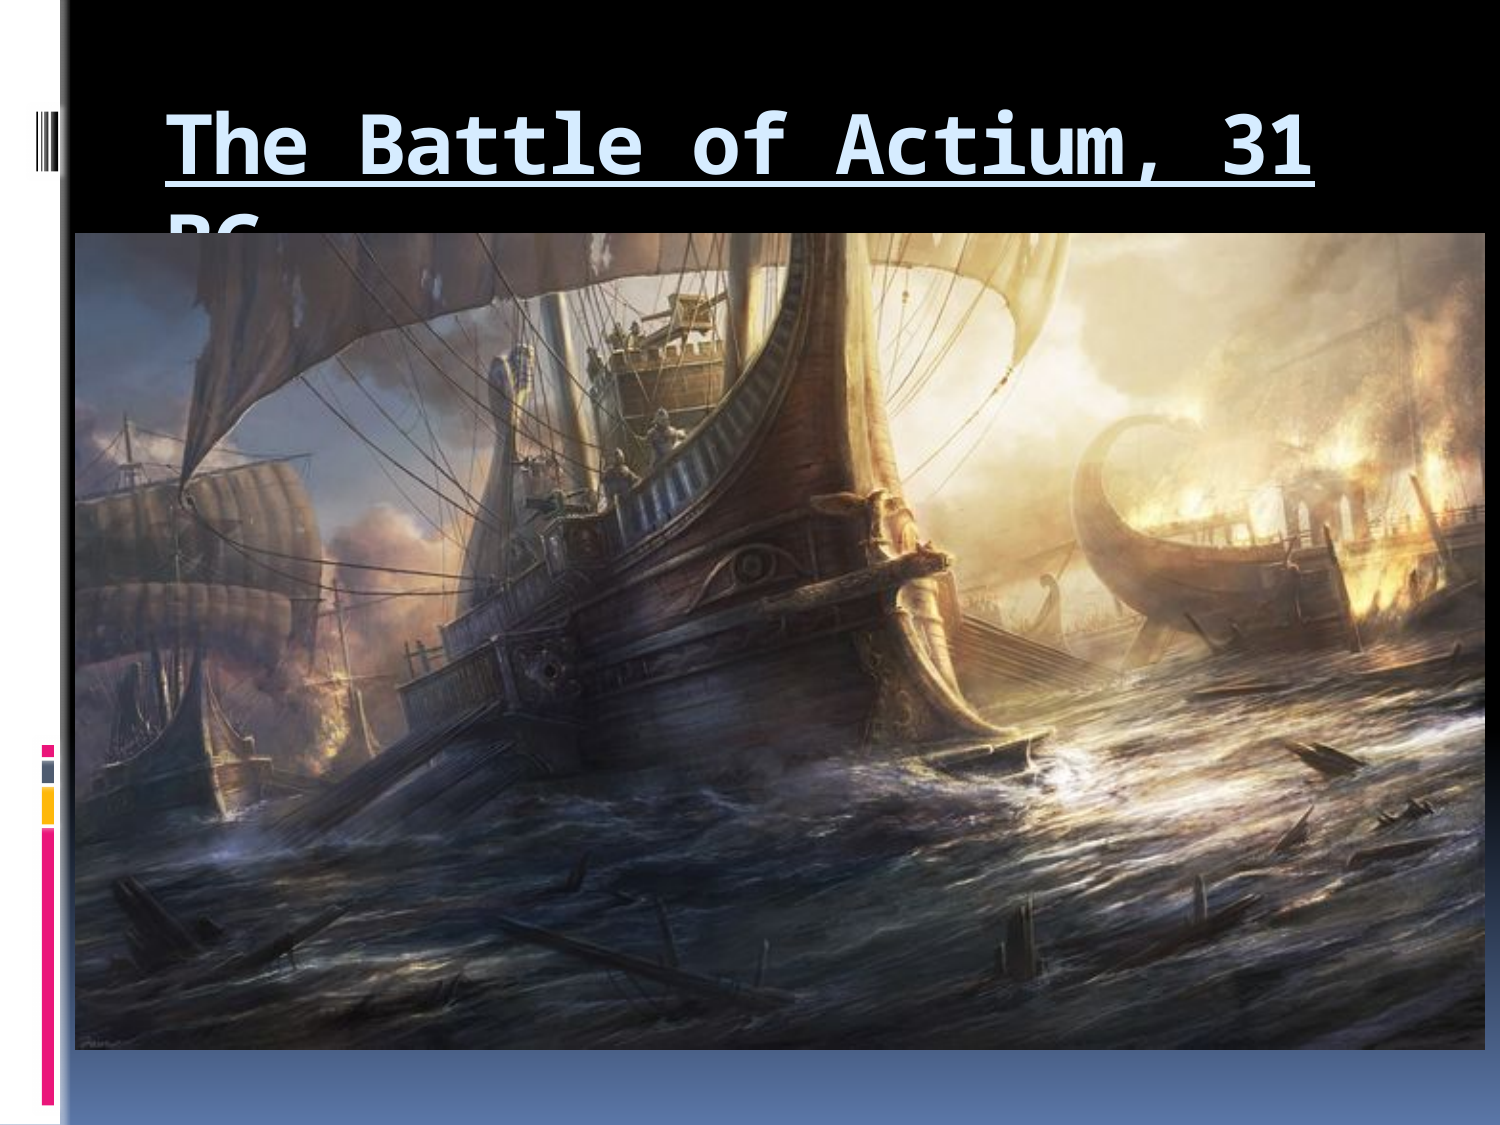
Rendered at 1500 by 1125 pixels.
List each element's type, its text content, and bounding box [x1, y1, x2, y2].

picture [74, 233, 1486, 1051]
title The Battle of Actium, 31 BC [150, 83, 1425, 224]
